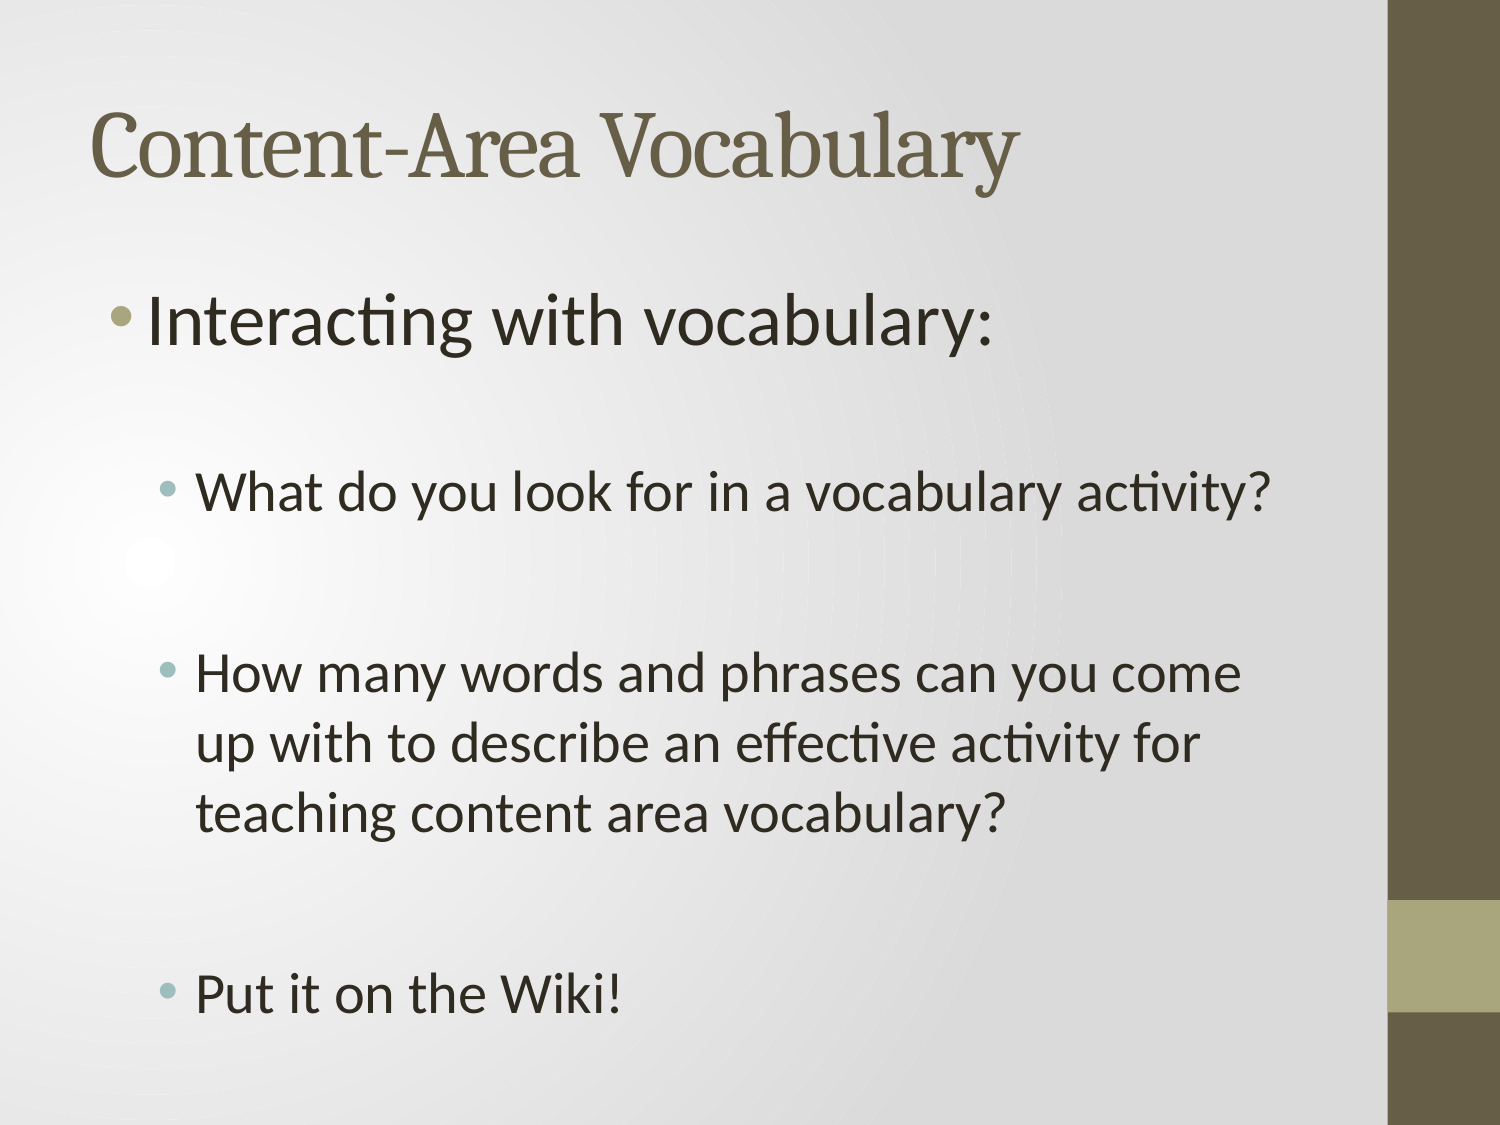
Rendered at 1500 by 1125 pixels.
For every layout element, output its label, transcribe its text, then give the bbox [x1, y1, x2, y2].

list Interacting with vocabulary: What do you look for in a vocabulary activity? How many words and phrases can you come up with to describe an effective activity for teaching content area vocabulary? Put it on the Wiki! [75, 262, 1325, 1050]
title Content-Area Vocabulary [75, 45, 1325, 233]
